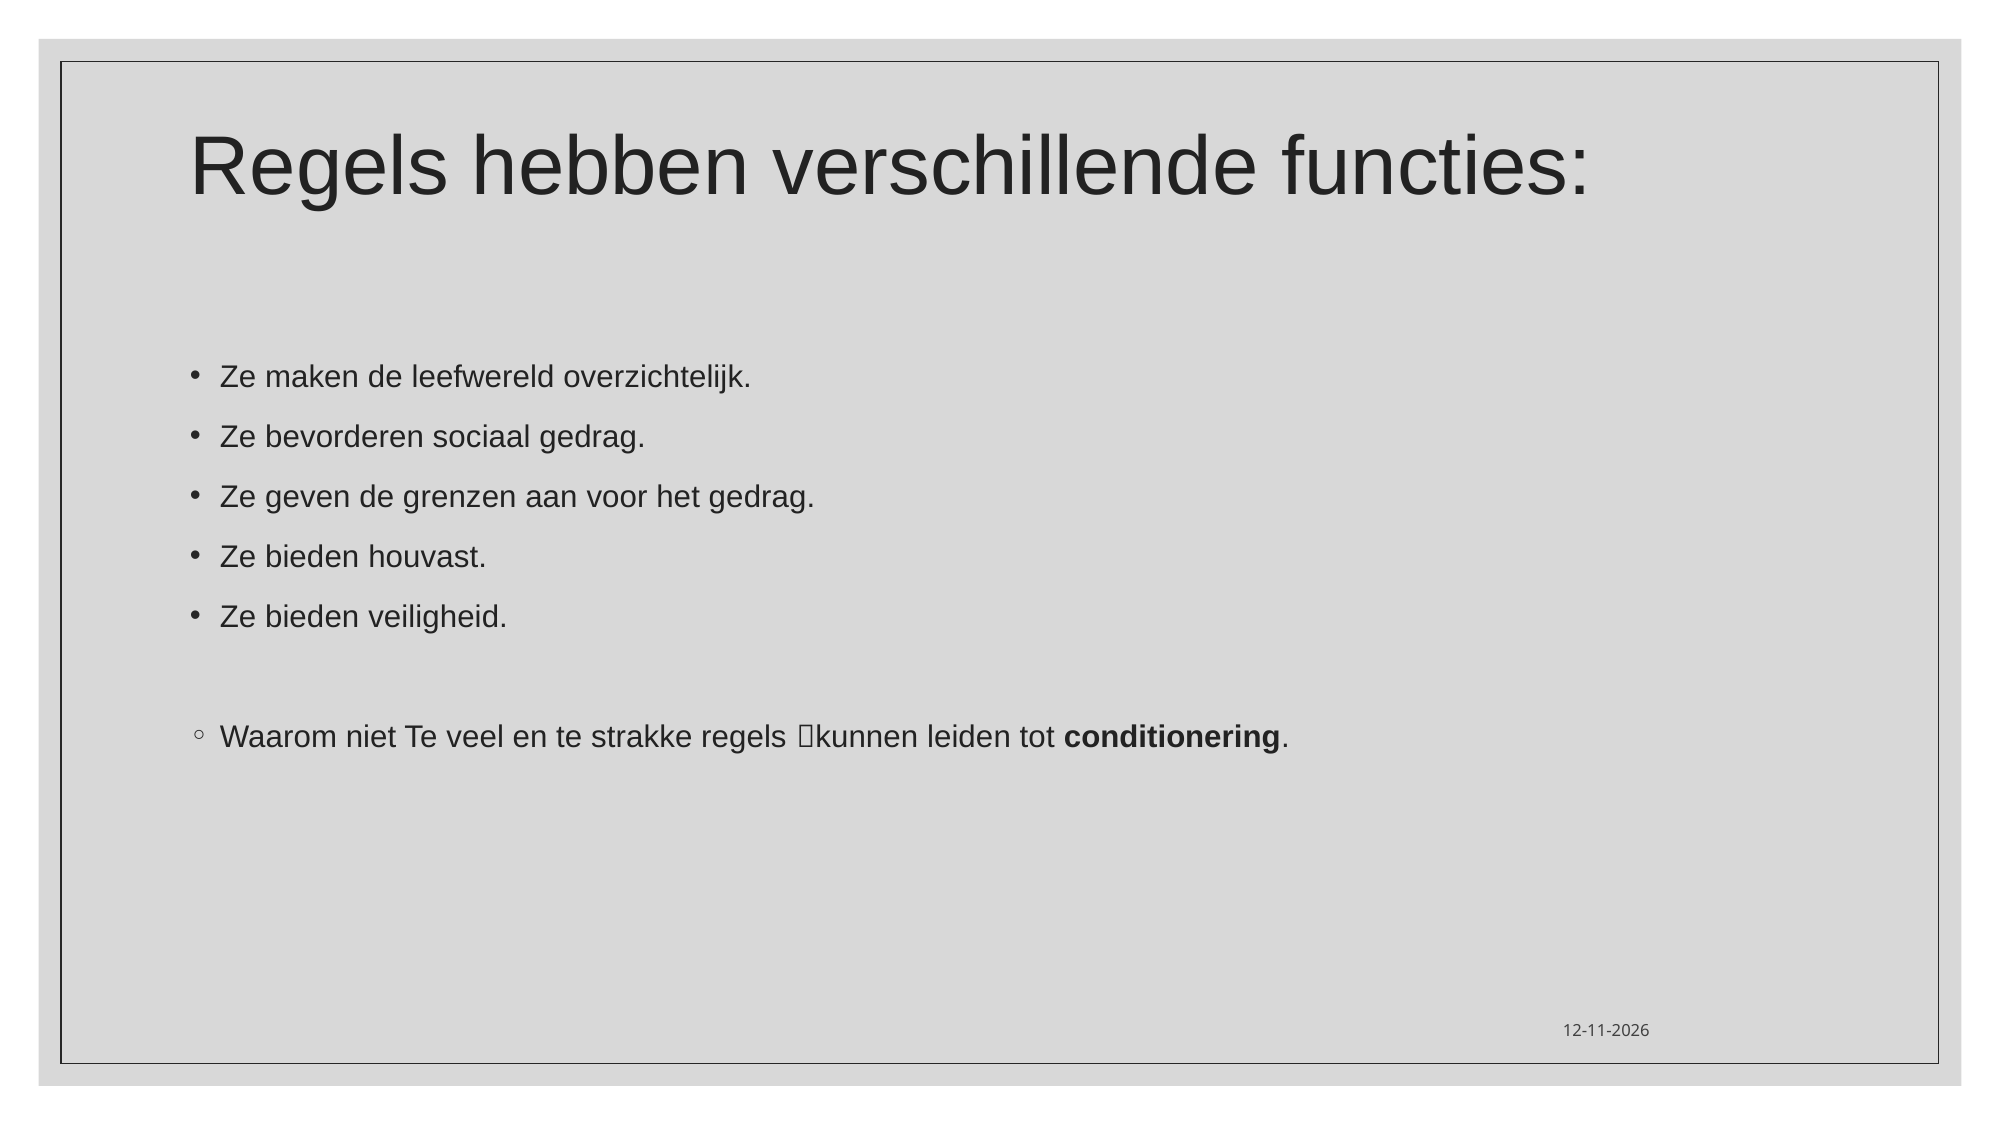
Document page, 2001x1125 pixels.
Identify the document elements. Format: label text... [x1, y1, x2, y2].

list Ze maken de leefwereld overzichtelijk. Ze bevorderen sociaal gedrag. Ze geven de grenzen aan voor het gedrag. Ze bieden houvast. Ze bieden veiligheid. Waarom niet Te veel en te strakke regels kunnen leiden tot conditionering. [174, 345, 1825, 977]
title Regels hebben verschillende functies: [174, 105, 1825, 331]
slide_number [1190, 990, 1665, 1050]
